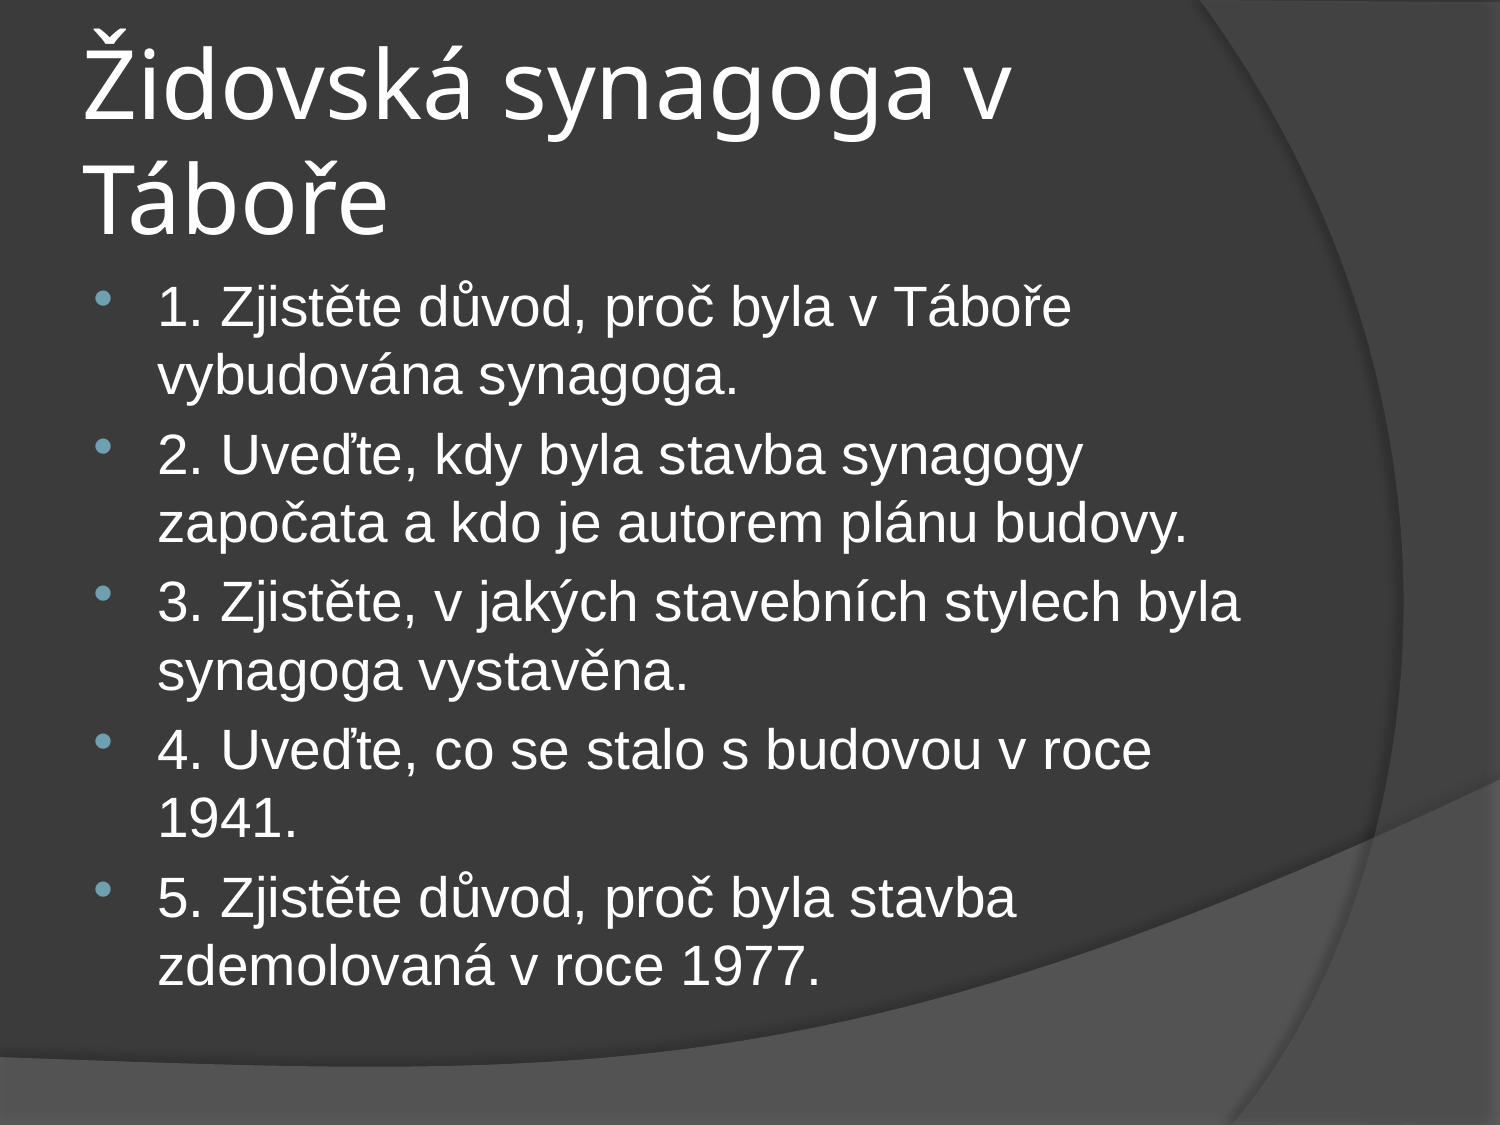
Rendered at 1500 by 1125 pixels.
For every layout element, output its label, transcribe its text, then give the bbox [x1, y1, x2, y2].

list 1. Zjistěte důvod, proč byla v Táboře vybudována synagoga. 2. Uveďte, kdy byla stavba synagogy započata a kdo je autorem plánu budovy. 3. Zjistěte, v jakých stavebních stylech byla synagoga vystavěna. 4. Uveďte, co se stalo s budovou v roce 1941. 5. Zjistěte důvod, proč byla stavba zdemolovaná v roce 1977. [75, 262, 1300, 1005]
title Židovská synagoga v Táboře [75, 45, 1300, 233]
